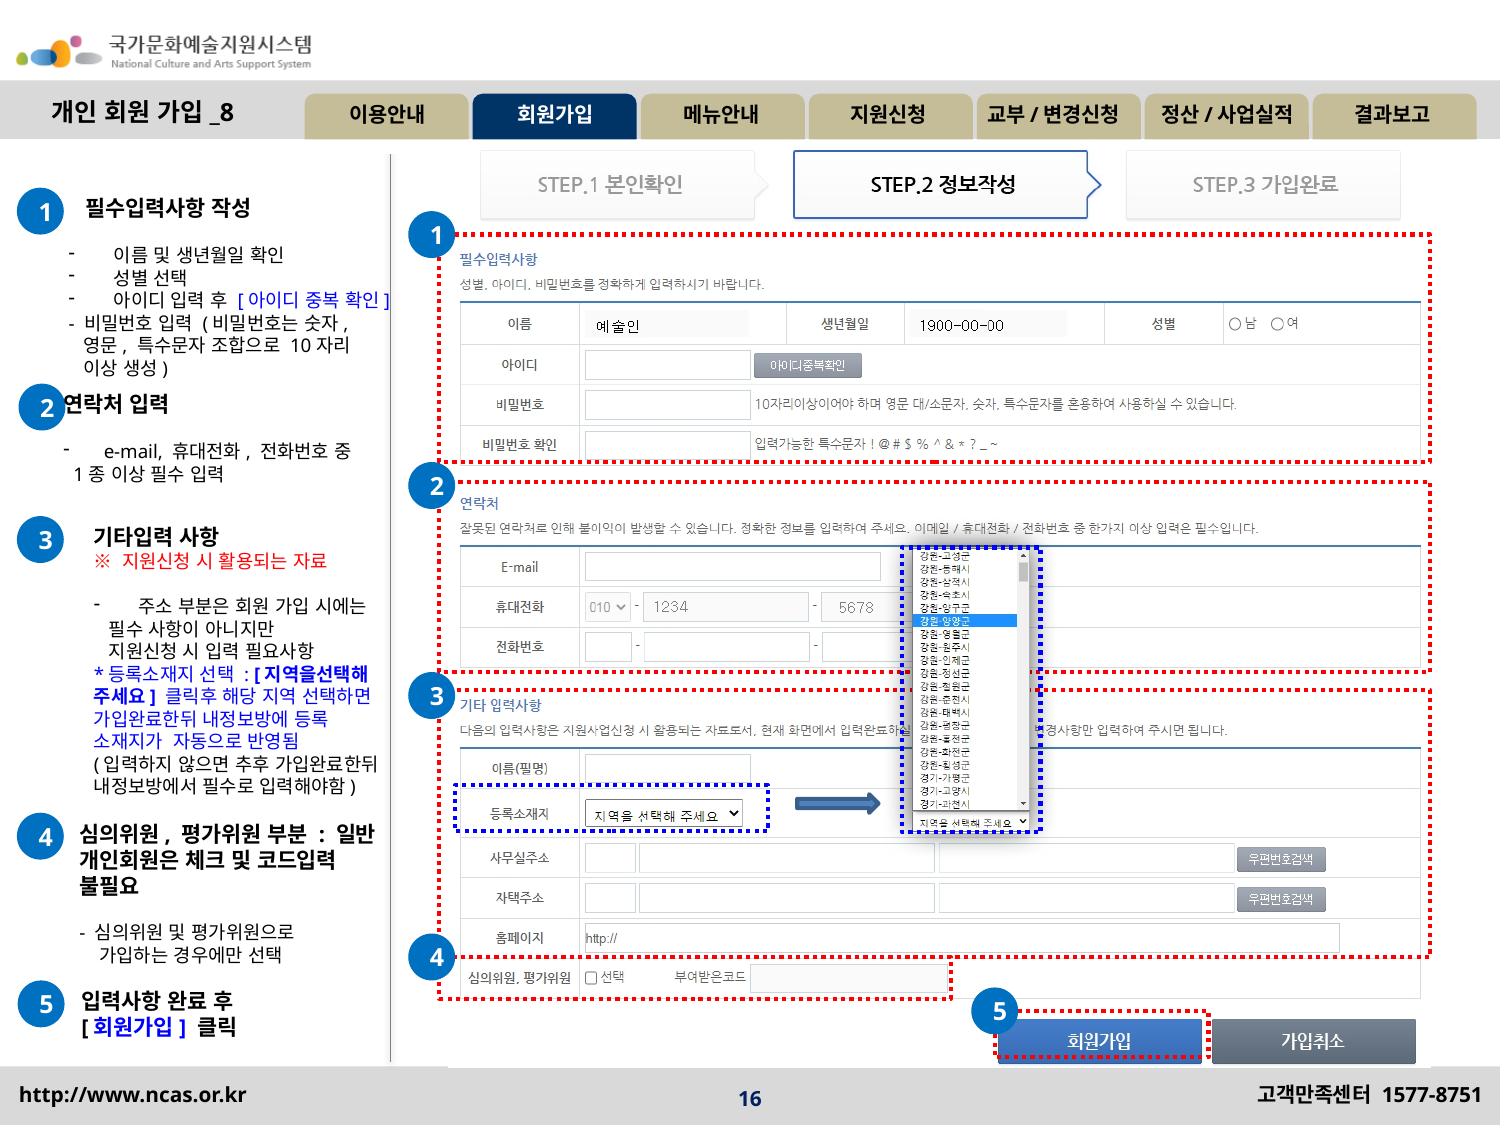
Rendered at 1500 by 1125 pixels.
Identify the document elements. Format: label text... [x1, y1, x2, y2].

text_box 3 [406, 669, 442, 722]
text_box [437, 720, 442, 933]
text_box 개인 회원 가입_8 [36, 89, 250, 135]
text_box 연락처 입력 e-mail, 휴대전화, 전화번호 중 1종 이상 필수 입력 [48, 383, 367, 493]
text_box 2 [16, 381, 51, 433]
text_box 심의위원, 평가위원 부분 : 일반 개인회원은 체크 및 코드입력 불필요 - 심의위원 및 평가위원으로 가입하는 경우에만 선택 [64, 812, 397, 974]
text_box [437, 981, 442, 1001]
picture [6, 24, 324, 77]
text_box 필수입력사항 작성 이름 및 생년월일 확인 성별 선택 아이디 입력 후 [아이디 중복 확인] - 비밀번호 입력 (비밀번호는 숫자, 영문, 특수문자 조합으로 10자리 이상 생성) [53, 187, 423, 387]
picture [447, 140, 1431, 1068]
text_box 1 [423, 209, 442, 261]
text_box 4 [406, 931, 442, 983]
text_box 입력사항 완료 후 [회원가입] 클릭 [66, 980, 253, 1048]
text_box 4 [14, 810, 64, 862]
text_box 기타입력 사항 ※ 지원신청 시 활용되는 자료 주소 부분은 회원 가입 시에는 필수 사항이 아니지만 지원신청 시 입력 필요사항 *등록소재지 선택 : [지역을선택해 주세요] 클릭후 해당 지역 선택하면 가입완료한뒤 내정보방에 등록 소재지가 자동으로 반영됨 (입력하지 않으면 추후 가입완료한뒤 내정보방에서 필수로 입력해야함) [78, 516, 399, 805]
text_box [437, 259, 442, 461]
text_box 1 [14, 185, 53, 237]
text_box 3 [14, 513, 66, 566]
text_box 2 [406, 459, 442, 512]
text_box [437, 510, 442, 671]
text_box 5 [15, 978, 66, 1030]
